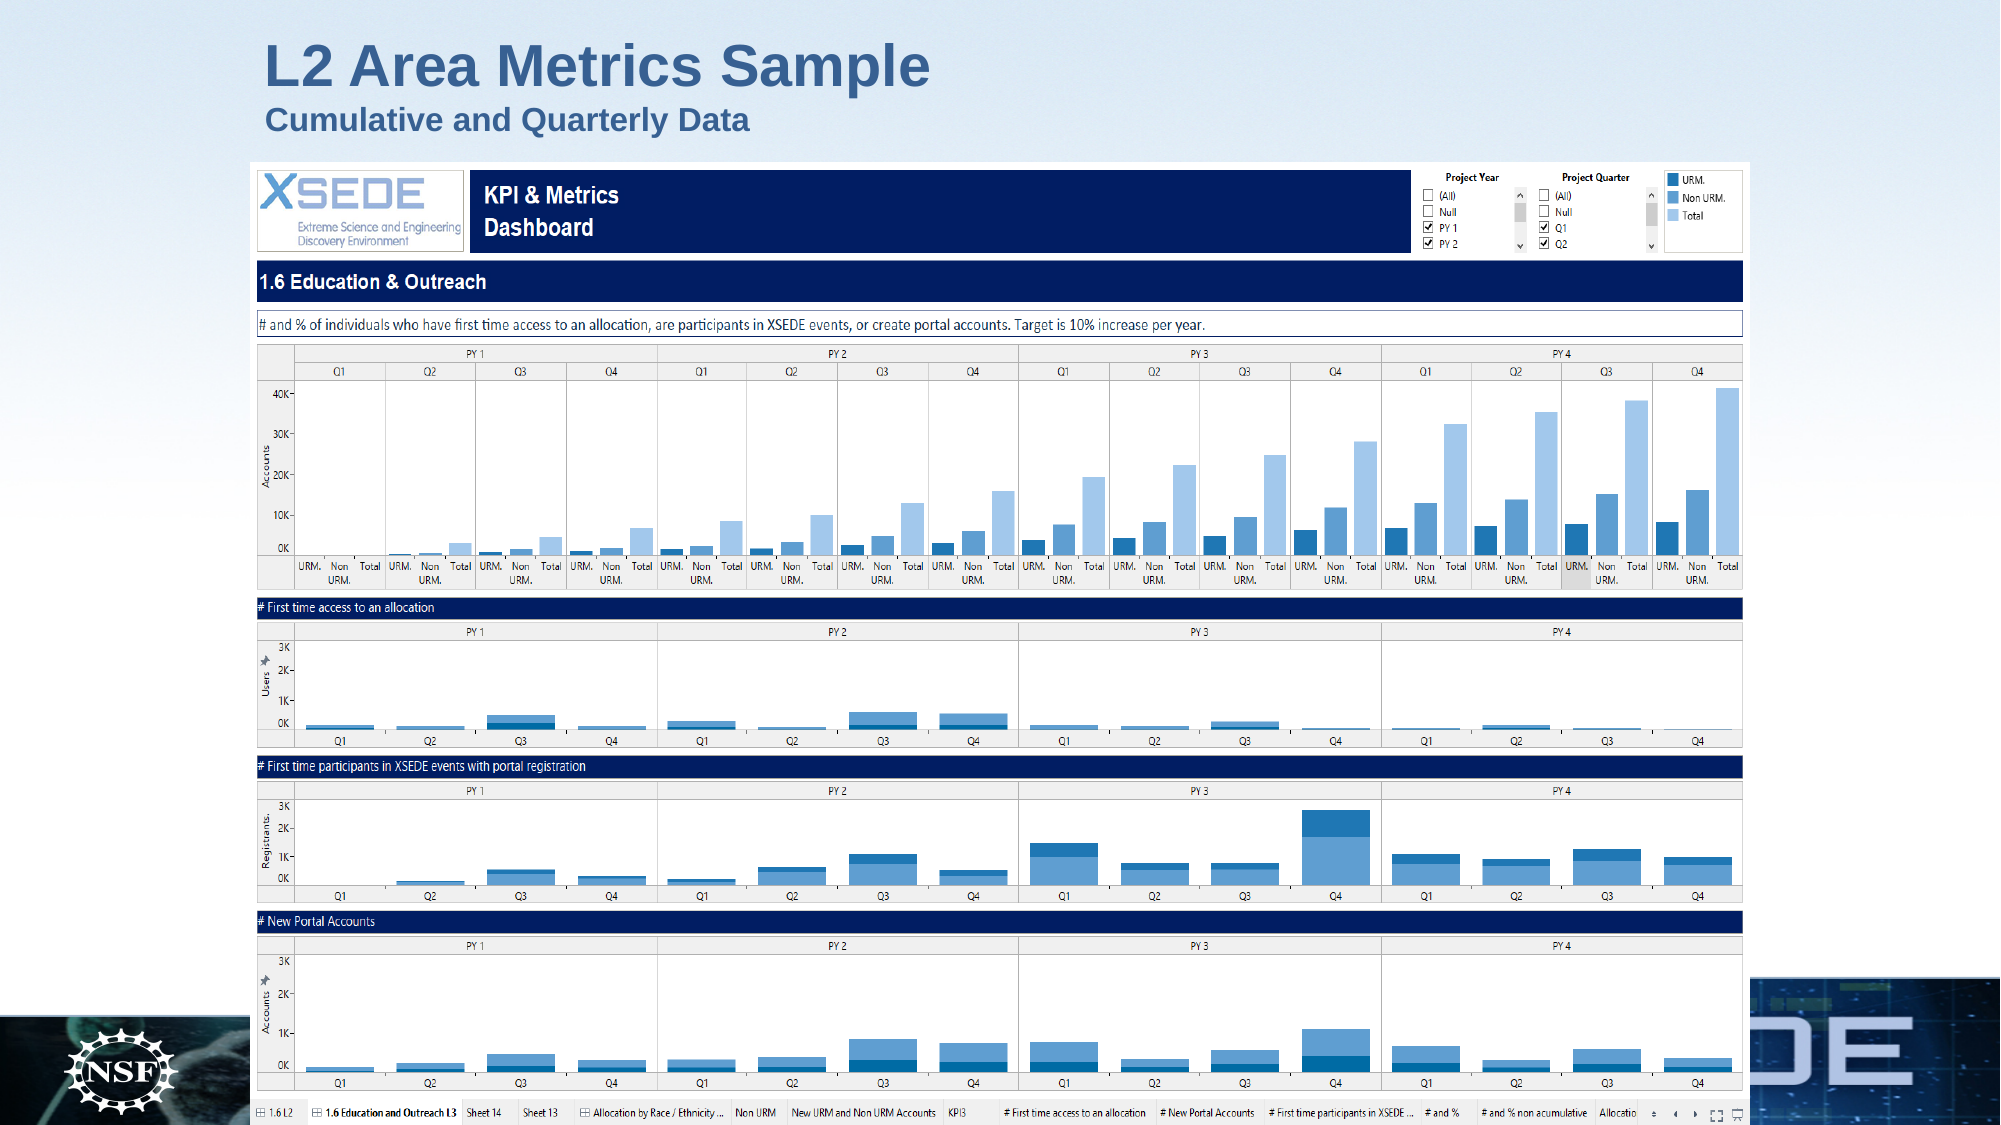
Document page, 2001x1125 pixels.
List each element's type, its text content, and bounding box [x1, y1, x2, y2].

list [249, 162, 1751, 1125]
title L2 Area Metrics Sample Cumulative and Quarterly Data [249, 19, 1751, 147]
picture [0, 0, 2000, 1125]
